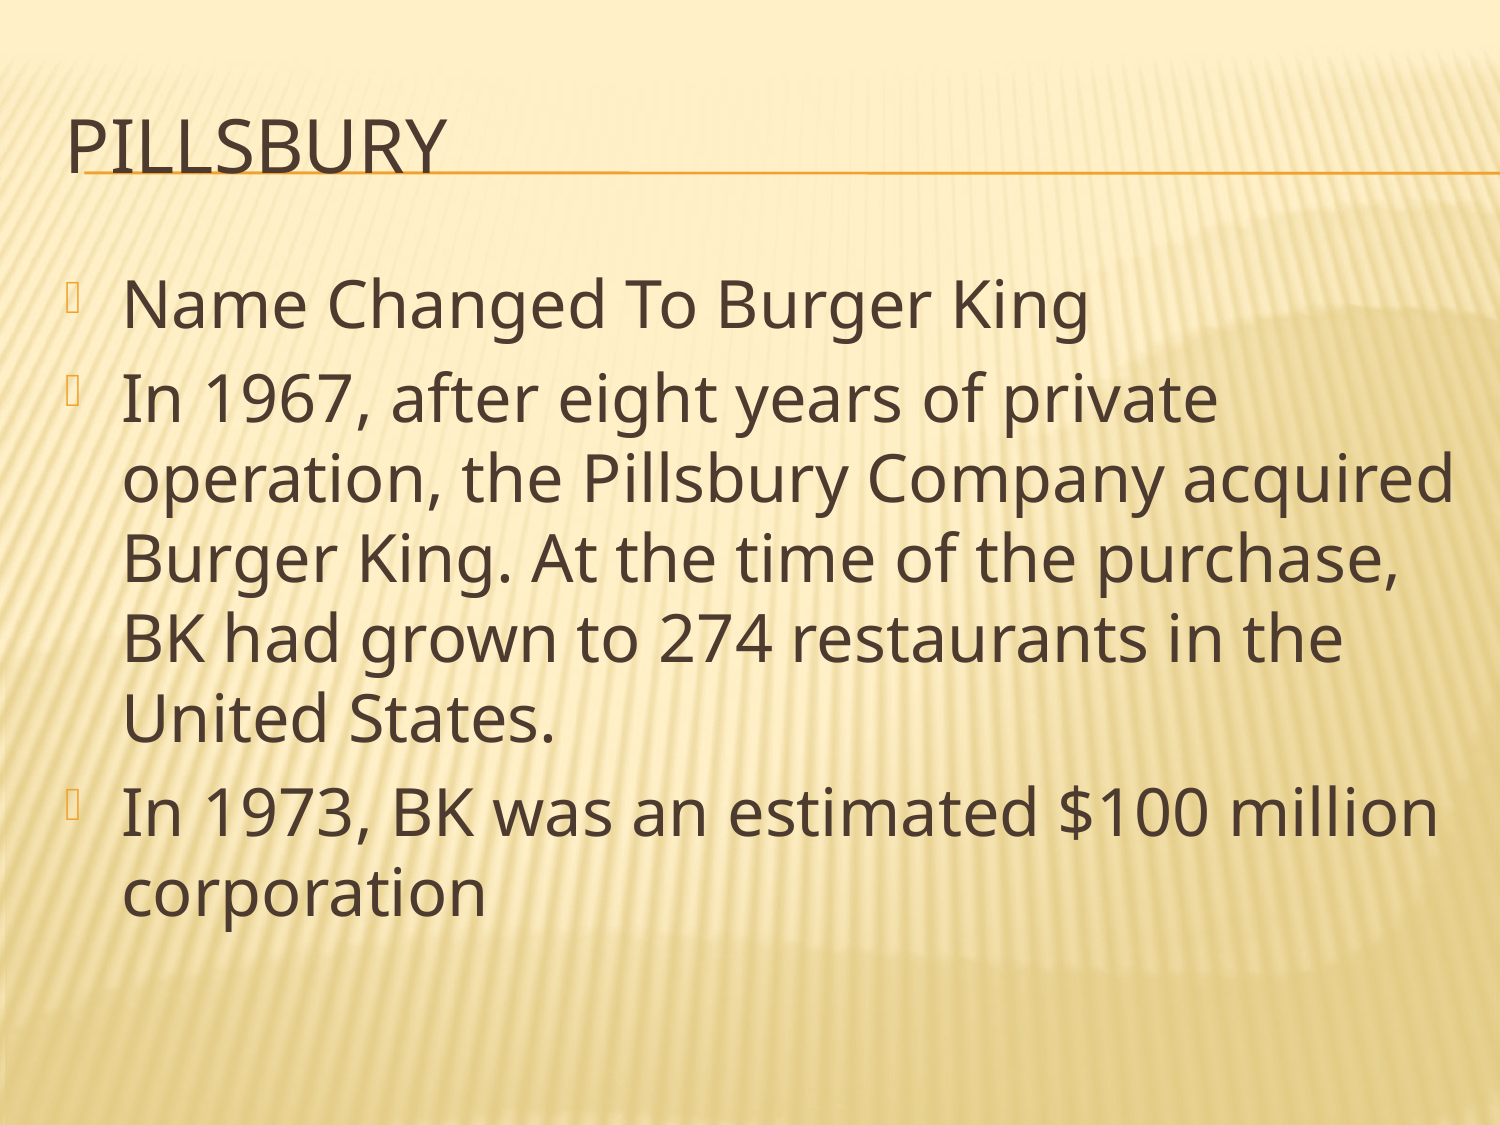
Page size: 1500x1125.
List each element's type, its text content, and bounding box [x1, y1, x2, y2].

title pillsbury [50, 75, 1475, 213]
list Name Changed To Burger King In 1967, after eight years of private operation, the Pillsbury Company acquired Burger King. At the time of the purchase, BK had grown to 274 restaurants in the United States. In 1973, BK was an estimated $100 million corporation [50, 254, 1475, 998]
